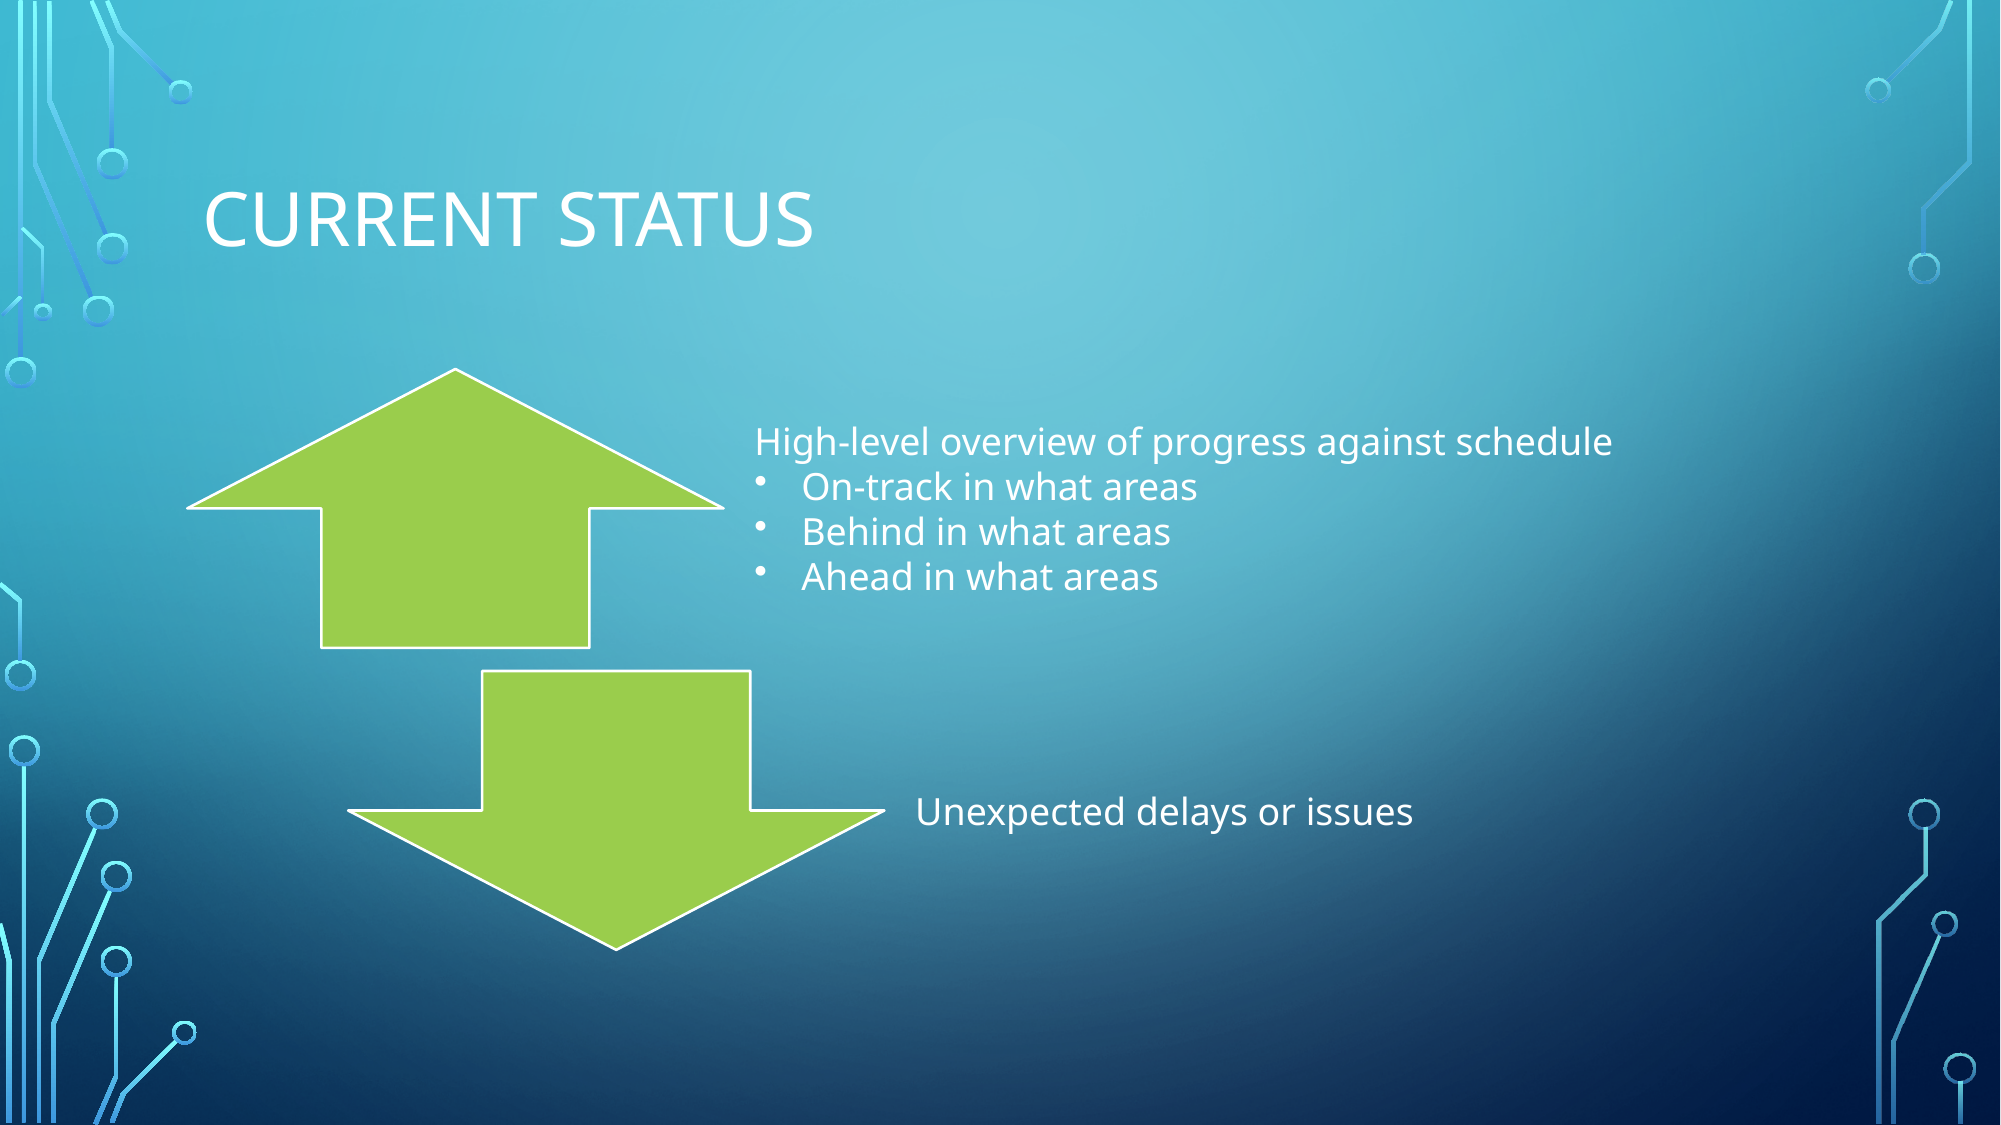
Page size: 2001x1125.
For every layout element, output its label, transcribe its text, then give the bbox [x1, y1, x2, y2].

title Current Status [187, 101, 1813, 344]
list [186, 368, 1813, 951]
